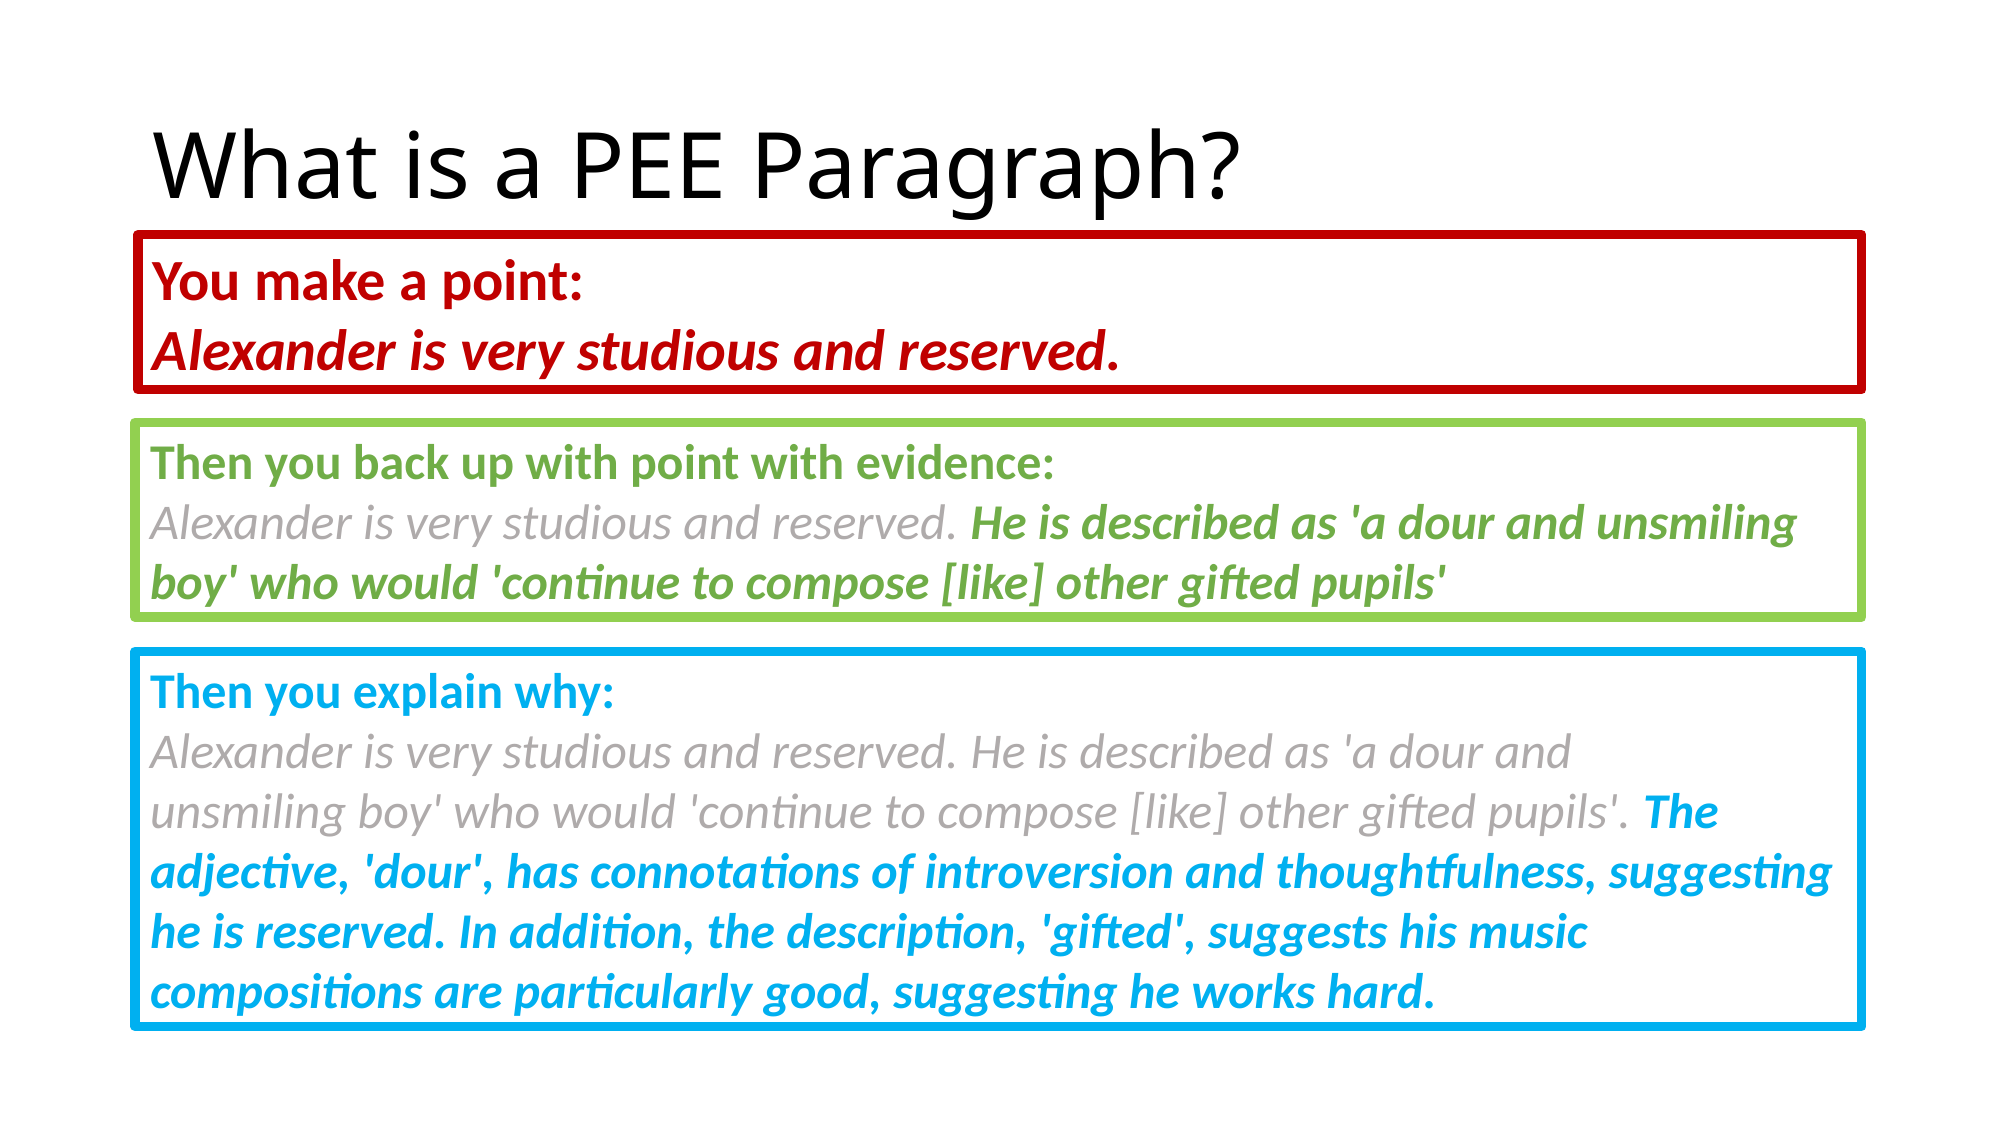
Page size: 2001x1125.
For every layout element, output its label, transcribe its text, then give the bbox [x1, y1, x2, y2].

text_box Then you back up with point with evidence:​ Alexander is very studious and reserved. He is described as 'a dour and unsmiling boy' who would 'continue to compose [like] other gifted pupils' [135, 422, 1862, 618]
title What is a PEE Paragraph? [137, 59, 1863, 278]
text_box You make a point:​ Alexander is very studious and reserved. [138, 234, 1862, 390]
text_box Then you explain why:​​ Alexander is very studious and reserved. He is described as 'a dour and unsmiling boy' who would 'continue to compose [like] other gifted pupils'. The adjective, 'dour', has connotations of introversion and thoughtfulness, suggesting he is reserved. In addition, the description, 'gifted', suggests his music compositions are particularly good, suggesting he works hard. [135, 651, 1862, 1027]
